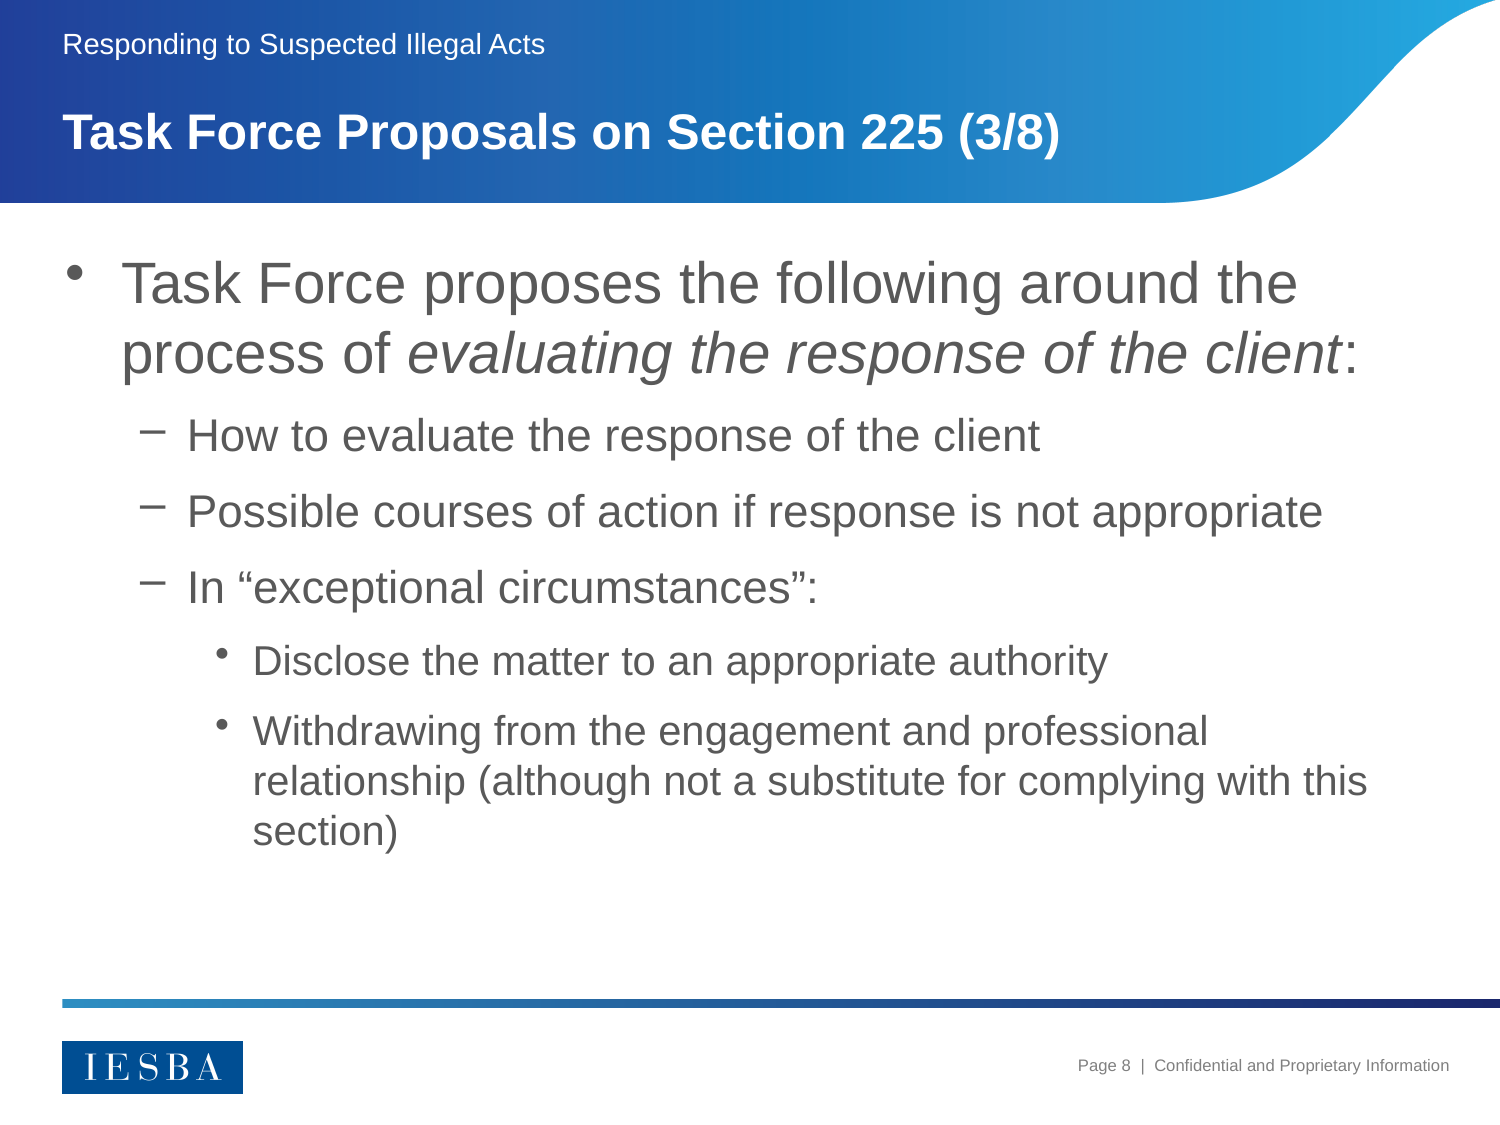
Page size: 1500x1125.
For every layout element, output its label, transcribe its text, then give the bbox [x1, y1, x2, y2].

subtitle Responding to Suspected Illegal Acts [62, 24, 575, 80]
list Task Force proposes the following around the process of evaluating the response of the client: How to evaluate the response of the client Possible courses of action if response is not appropriate In “exceptional circumstances”: Disclose the matter to an appropriate authority Withdrawing from the engagement and professional relationship (although not a substitute for complying with this section) [50, 237, 1438, 988]
picture [62, 1041, 243, 1094]
picture [0, 0, 1497, 203]
title Task Force Proposals on Section 225 (3/8) [62, 75, 1300, 184]
